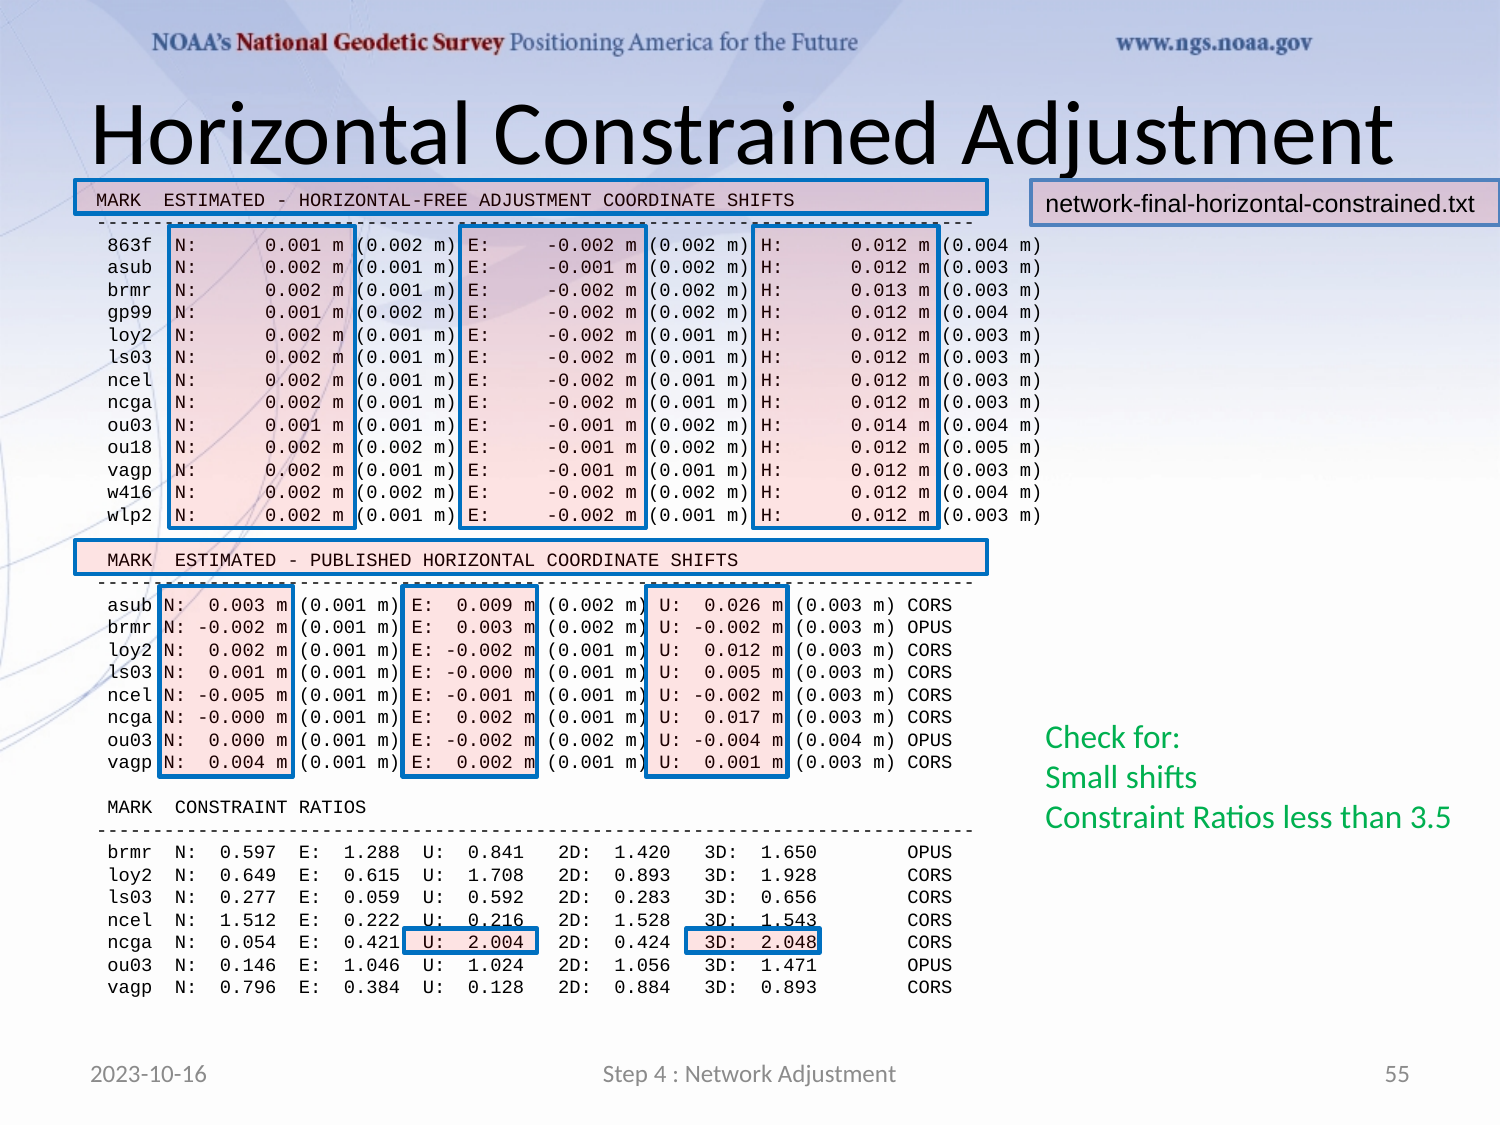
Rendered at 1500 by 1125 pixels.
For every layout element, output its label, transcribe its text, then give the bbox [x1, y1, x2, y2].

text_box [684, 926, 822, 955]
text_box [167, 224, 357, 530]
title Horizontal Constrained Adjustment [74, 74, 1426, 179]
slide_number 55 [1074, 1042, 1425, 1103]
text_box network-final-horizontal-constrained.txt [1030, 179, 1500, 225]
text_box [157, 584, 295, 779]
text_box [73, 178, 989, 216]
text_box [644, 584, 790, 779]
text_box [458, 224, 648, 530]
footer Step 4 : Network Adjustment [512, 1042, 988, 1103]
picture [0, 0, 1500, 1125]
text_box [751, 224, 941, 530]
text_box [400, 584, 539, 779]
text_box [402, 926, 539, 955]
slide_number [75, 1042, 425, 1103]
text_box MARK ESTIMATED - HORIZONTAL-FREE ADJUSTMENT COORDINATE SHIFTS ------------------------------------------------------------------------------ 863f N: 0.001 m (0.002 m) E: -0.002 m (0.002 m) H: 0.012 m (0.004 m) asub N: 0.002 m (0.001 m) E: -0.001 m (0.002 m) H: 0.012 m (0.003 m) brmr N: 0.002 m (0.001 m) E: -0.002 m (0.002 m) H: 0.013 m (0.003 m) gp99 N: 0.001 m (0.002 m) E: -0.002 m (0.002 m) H: 0.012 m (0.004 m) loy2 N: 0.002 m (0.001 m) E: -0.002 m (0.001 m) H: 0.012 m (0.003 m) ls03 N: 0.002 m (0.001 m) E: -0.002 m (0.001 m) H: 0.012 m (0.003 m) ncel N: 0.002 m (0.001 m) E: -0.002 m (0.001 m) H: 0.012 m (0.003 m) ncga N: 0.002 m (0.001 m) E: -0.002 m (0.001 m) H: 0.012 m (0.003 m) ou03 N: 0.001 m (0.001 m) E: -0.001 m (0.002 m) H: 0.014 m (0.004 m) ou18 N: 0.002 m (0.002 m) E: -0.001 m (0.002 m) H: 0.012 m (0.005 m) vagp N: 0.002 m (0.001 m) E: -0.001 m (0.001 m) H: 0.012 m (0.003 m) w416 N: 0.002 m (0.002 m) E: -0.002 m (0.002 m) H: 0.012 m (0.004 m) wlp2 N: 0.002 m (0.001 m) E: -0.002 m (0.001 m) H: 0.012 m (0.003 m) MARK ESTIMATED - PUBLISHED HORIZONTAL COORDINATE SHIFTS ------------------------------------------------------------------------------ asub N: 0.003 m (0.001 m) E: 0.009 m (0.002 m) U: 0.026 m (0.003 m) CORS brmr N: -0.002 m (0.001 m) E: 0.003 m (0.002 m) U: -0.002 m (0.003 m) OPUS loy2 N: 0.002 m (0.001 m) E: -0.002 m (0.001 m) U: 0.012 m (0.003 m) CORS ls03 N: 0.001 m (0.001 m) E: -0.000 m (0.001 m) U: 0.005 m (0.003 m) CORS ncel N: -0.005 m (0.001 m) E: -0.001 m (0.001 m) U: -0.002 m (0.003 m) CORS ncga N: -0.000 m (0.001 m) E: 0.002 m (0.001 m) U: 0.017 m (0.003 m) CORS ou03 N: 0.000 m (0.001 m) E: -0.002 m (0.002 m) U: -0.004 m (0.004 m) OPUS vagp N: 0.004 m (0.001 m) E: 0.002 m (0.001 m) U: 0.001 m (0.003 m) CORS MARK CONSTRAINT RATIOS ------------------------------------------------------------------------------ brmr N: 0.597 E: 1.288 U: 0.841 2D: 1.420 3D: 1.650 OPUS loy2 N: 0.649 E: 0.615 U: 1.708 2D: 0.893 3D: 1.928 CORS ls03 N: 0.277 E: 0.059 U: 0.592 2D: 0.283 3D: 0.656 CORS ncel N: 1.512 E: 0.222 U: 0.216 2D: 1.528 3D: 1.543 CORS ncga N: 0.054 E: 0.421 U: 2.004 2D: 0.424 3D: 2.048 CORS ou03 N: 0.146 E: 1.046 U: 1.024 2D: 1.056 3D: 1.471 OPUS vagp N: 0.796 E: 0.384 U: 0.128 2D: 0.884 3D: 0.893 CORS [70, 179, 1420, 1005]
text_box Check for: Small shifts Constraint Ratios less than 3.5 [1030, 708, 1472, 843]
text_box [73, 538, 989, 576]
